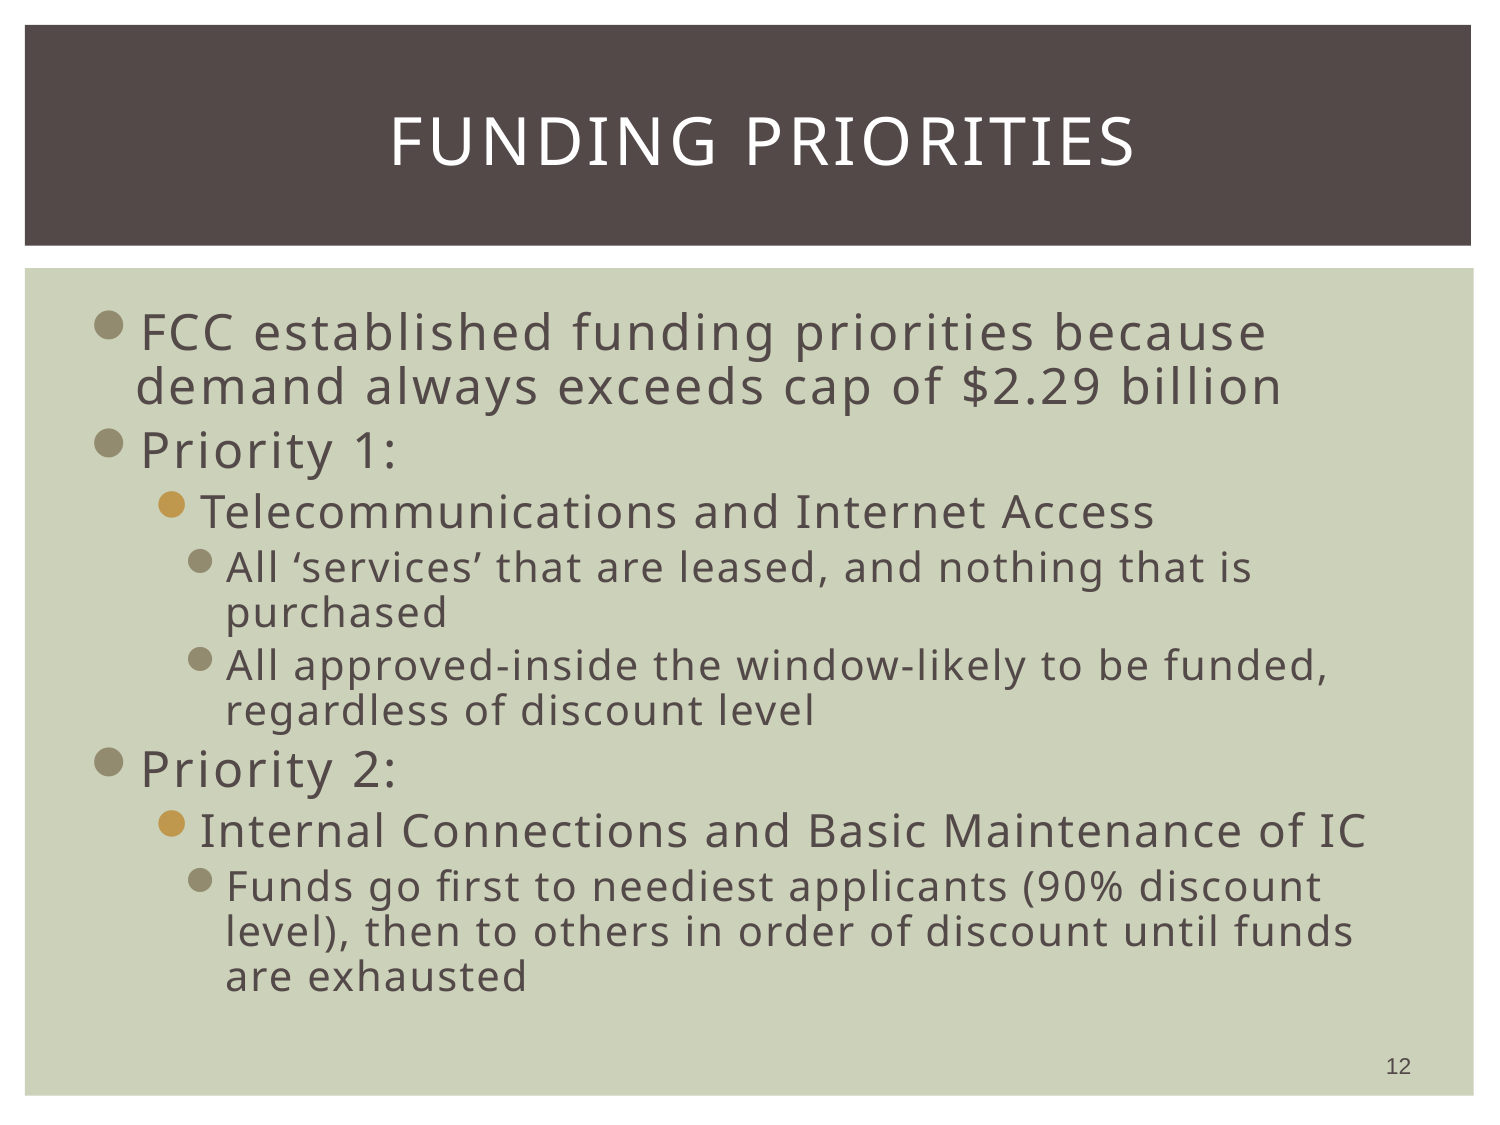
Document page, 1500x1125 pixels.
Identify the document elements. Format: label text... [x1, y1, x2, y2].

title Funding Priorities [75, 45, 1450, 233]
slide_number 12 [1349, 1041, 1448, 1089]
list FCC established funding priorities because demand always exceeds cap of $2.29 billion Priority 1: Telecommunications and Internet Access All ‘services’ that are leased, and nothing that is purchased All approved-inside the window-likely to be funded, regardless of discount level Priority 2: Internal Connections and Basic Maintenance of IC Funds go first to neediest applicants (90% discount level), then to others in order of discount until funds are exhausted [75, 299, 1425, 1044]
